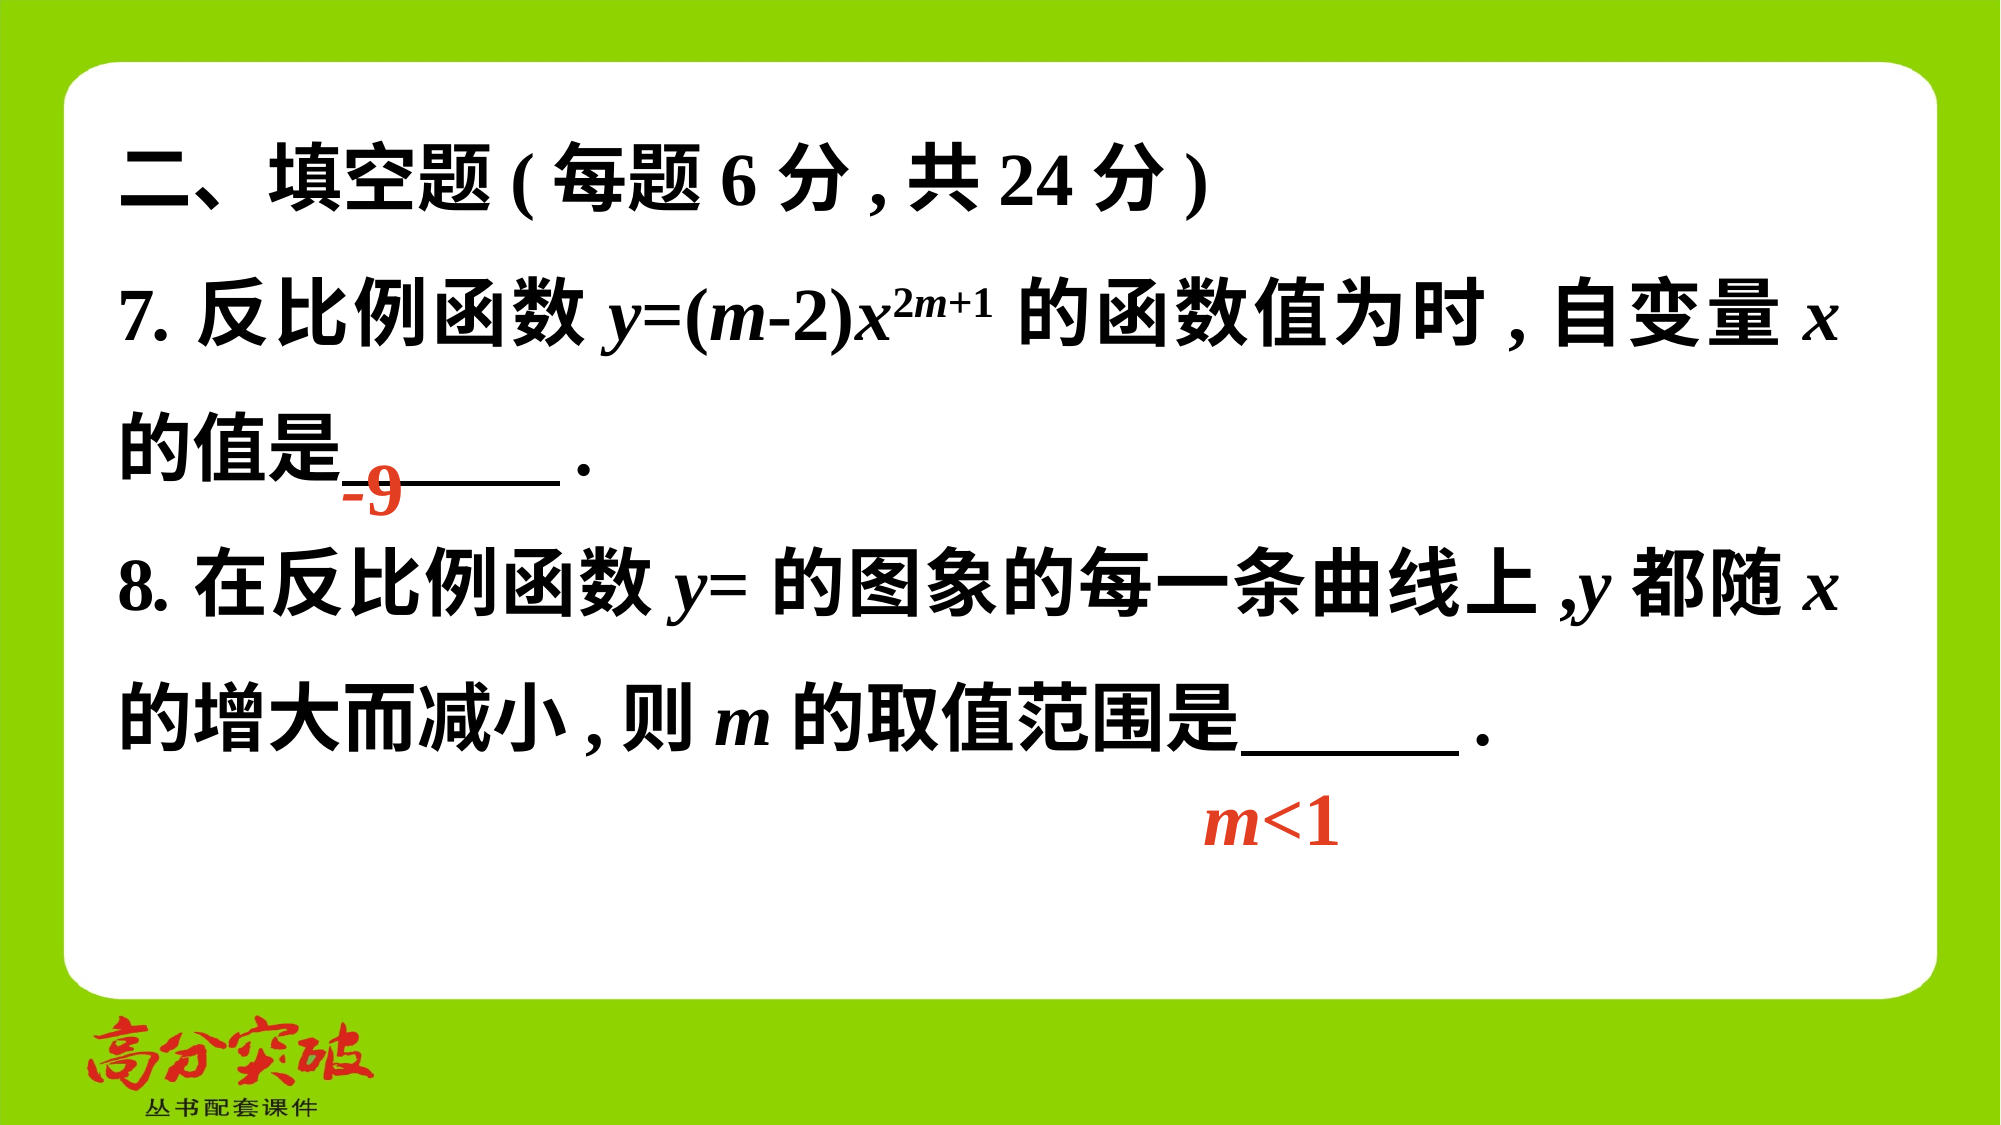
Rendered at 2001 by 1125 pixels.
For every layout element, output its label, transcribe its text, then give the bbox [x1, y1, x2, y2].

text_box -9 [326, 432, 433, 538]
picture [0, 0, 2001, 1125]
text_box m<1 [1188, 763, 1395, 868]
